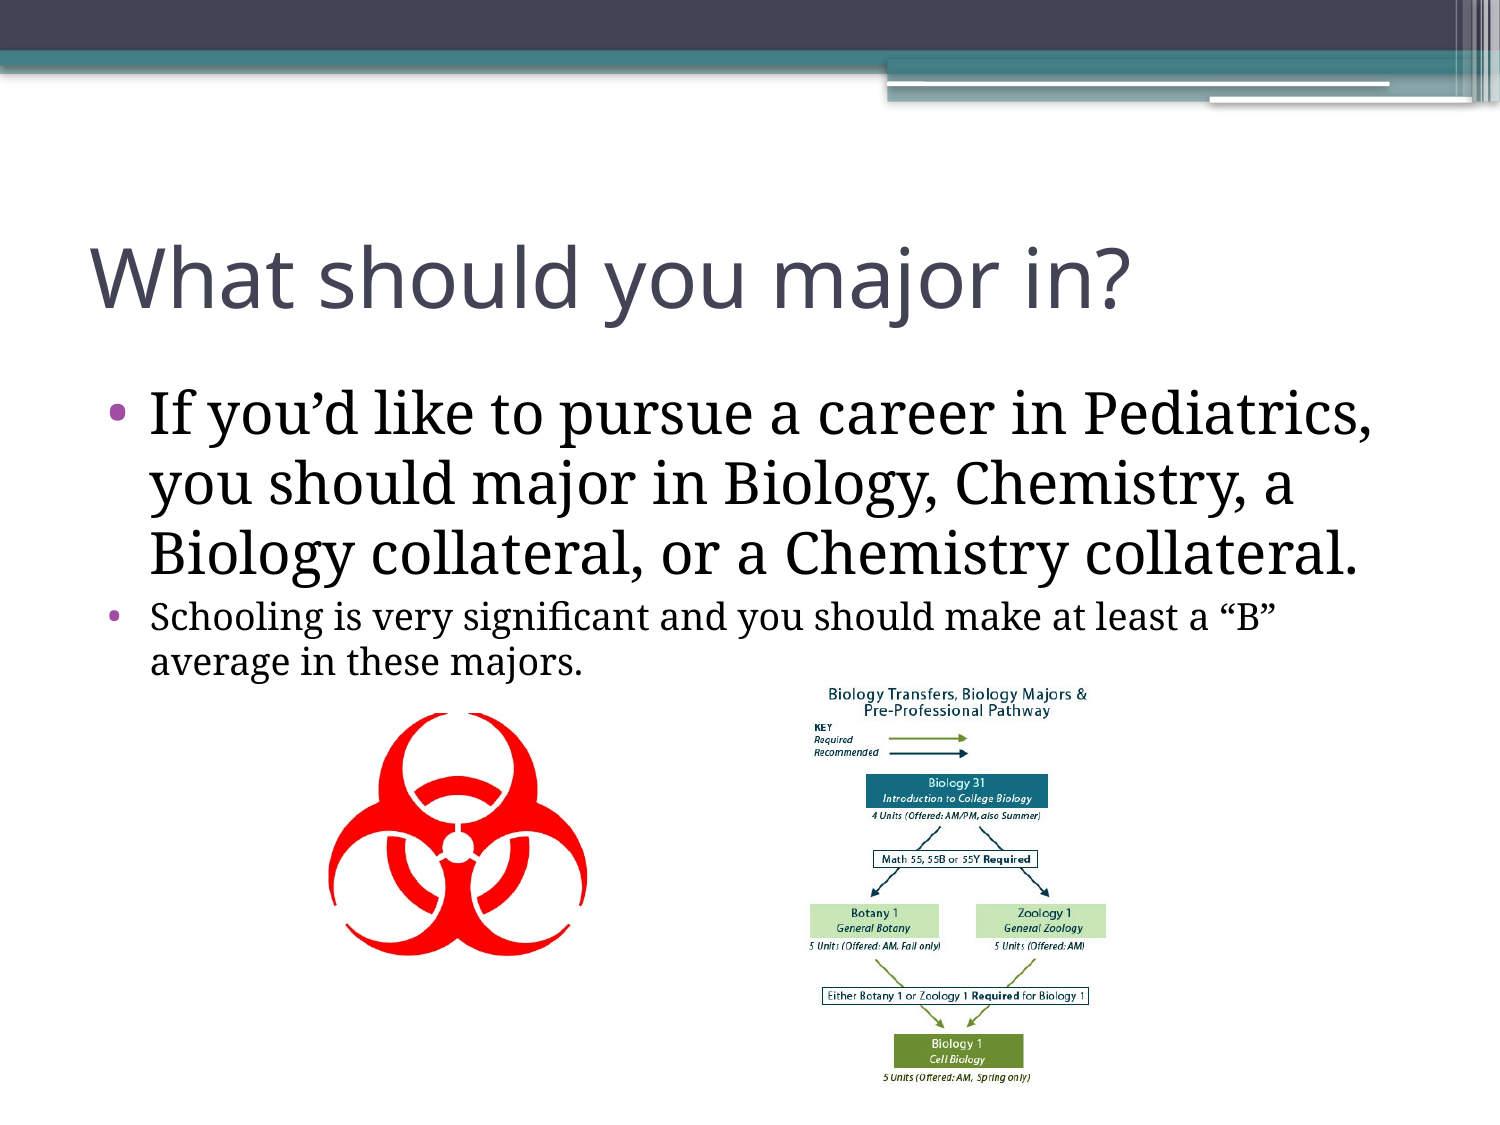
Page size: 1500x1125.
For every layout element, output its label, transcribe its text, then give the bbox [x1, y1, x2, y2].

picture [787, 650, 1158, 1125]
list If you’d like to pursue a career in Pediatrics, you should major in Biology, Chemistry, a Biology collateral, or a Chemistry collateral. Schooling is very significant and you should make at least a “B” average in these majors. [75, 368, 1425, 1079]
picture [274, 713, 597, 1100]
title What should you major in? [75, 187, 1425, 363]
